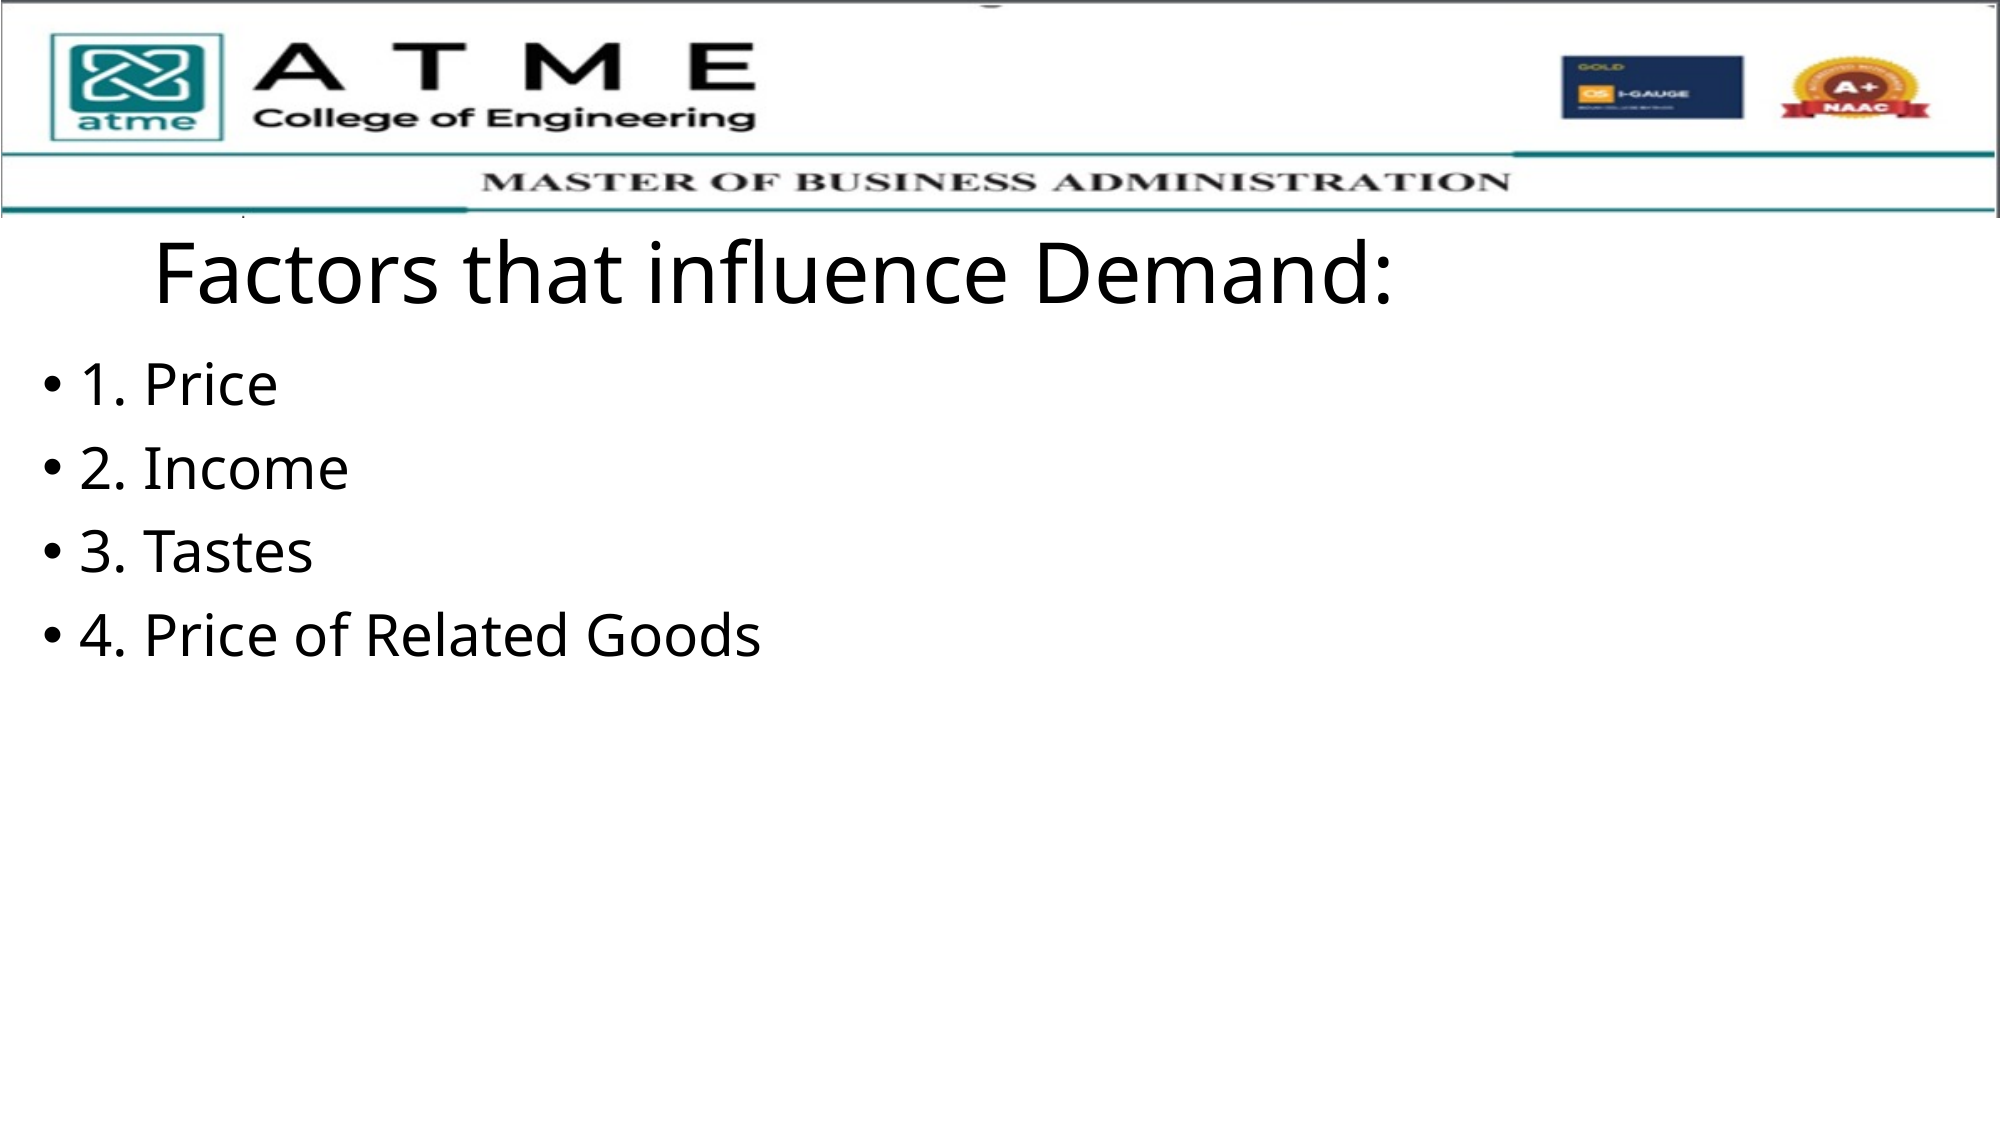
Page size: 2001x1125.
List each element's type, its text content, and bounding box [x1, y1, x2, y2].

list 1. Price 2. Income 3. Tastes 4. Price of Related Goods [27, 347, 2000, 1096]
picture [1, 0, 2000, 218]
title Factors that influence Demand: [137, 222, 1863, 330]
